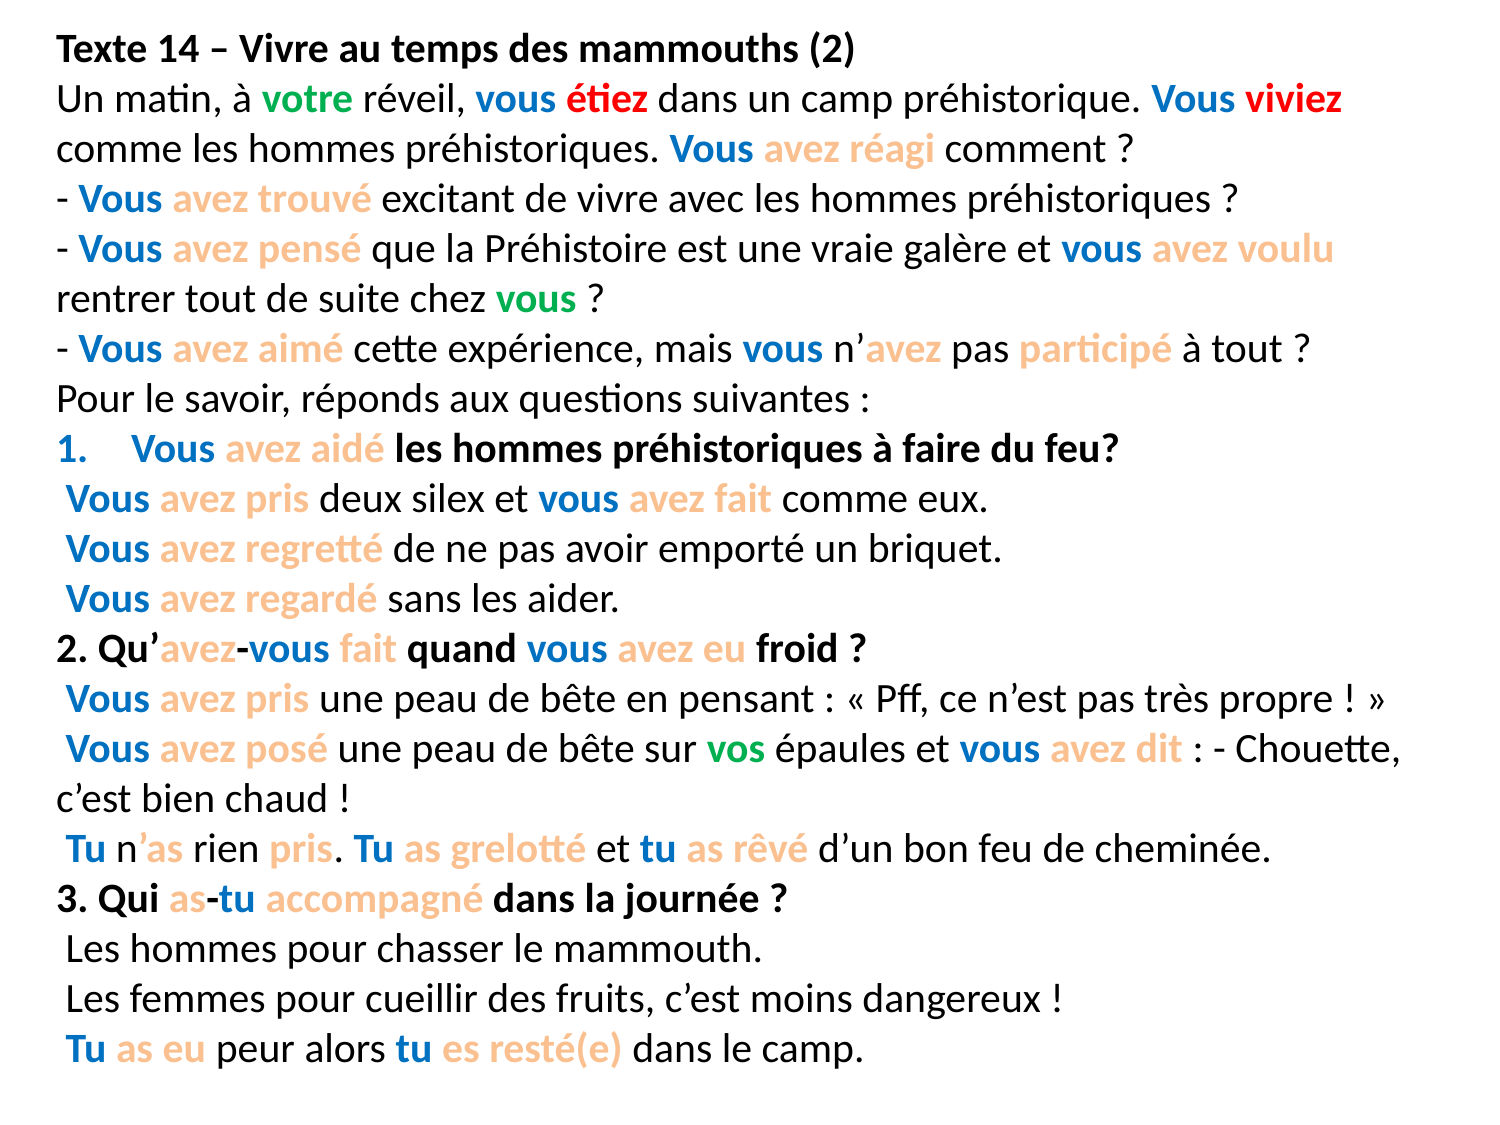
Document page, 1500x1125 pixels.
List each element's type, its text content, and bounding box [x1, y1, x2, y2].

text_box Texte 14 – Vivre au temps des mammouths (2) Un matin, à votre réveil, vous étiez dans un camp préhistorique. Vous viviez comme les hommes préhistoriques. Vous avez réagi comment ? - Vous avez trouvé excitant de vivre avec les hommes préhistoriques ? - Vous avez pensé que la Préhistoire est une vraie galère et vous avez voulu rentrer tout de suite chez vous ? - Vous avez aimé cette expérience, mais vous n’avez pas participé à tout ? Pour le savoir, réponds aux questions suivantes : Vous avez aidé les hommes préhistoriques à faire du feu? Vous avez pris deux silex et vous avez fait comme eux. Vous avez regretté de ne pas avoir emporté un briquet. Vous avez regardé sans les aider. 2. Qu’avez-vous fait quand vous avez eu froid ? Vous avez pris une peau de bête en pensant : « Pff, ce n’est pas très propre ! » Vous avez posé une peau de bête sur vos épaules et vous avez dit : - Chouette, c’est bien chaud ! Tu n’as rien pris. Tu as grelotté et tu as rêvé d’un bon feu de cheminée. 3. Qui as-tu accompagné dans la journée ? Les hommes pour chasser le mammouth. Les femmes pour cueillir des fruits, c’est moins dangereux ! Tu as eu peur alors tu es resté(e) dans le camp. [41, 13, 1471, 1079]
